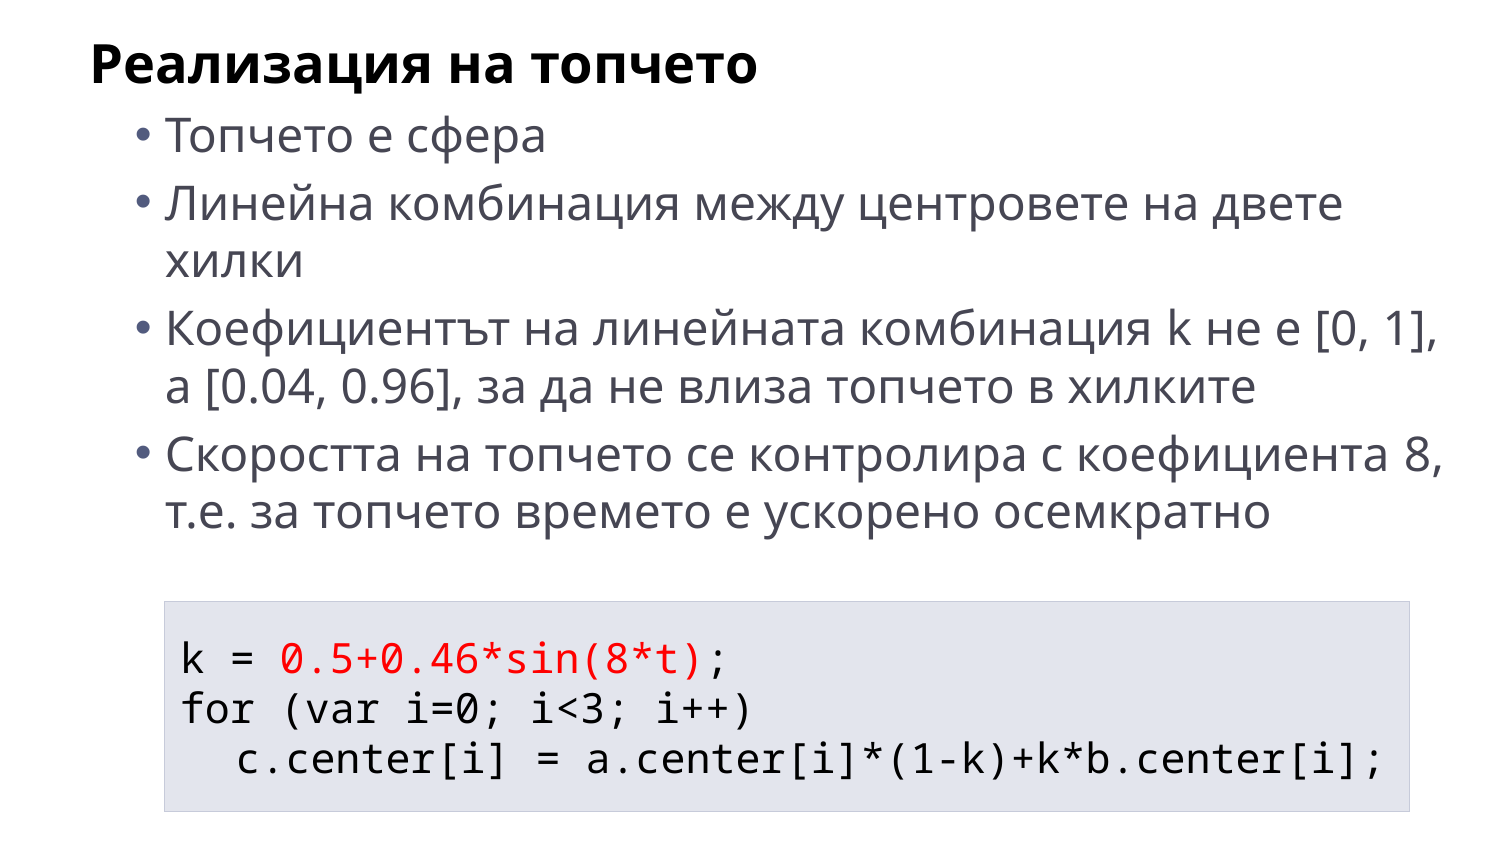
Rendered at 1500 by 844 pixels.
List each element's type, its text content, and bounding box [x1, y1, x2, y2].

list Реализация на топчето Топчето е сфера Линейна комбинация между центровете на двете хилки Коефициентът на линейната комбинация k не е [0, 1], а [0.04, 0.96], за да не влиза топчето в хилките Скоростта на топчето се контролира с коефициента 8, т.е. за топчето времето е ускорено осемкратно [75, 21, 1475, 835]
text_box k = 0.5+0.46*sin(8*t); for (var i=0; i<3; i++) c.center[i] = a.center[i]*(1-k)+k*b.center[i]; [164, 601, 1410, 812]
